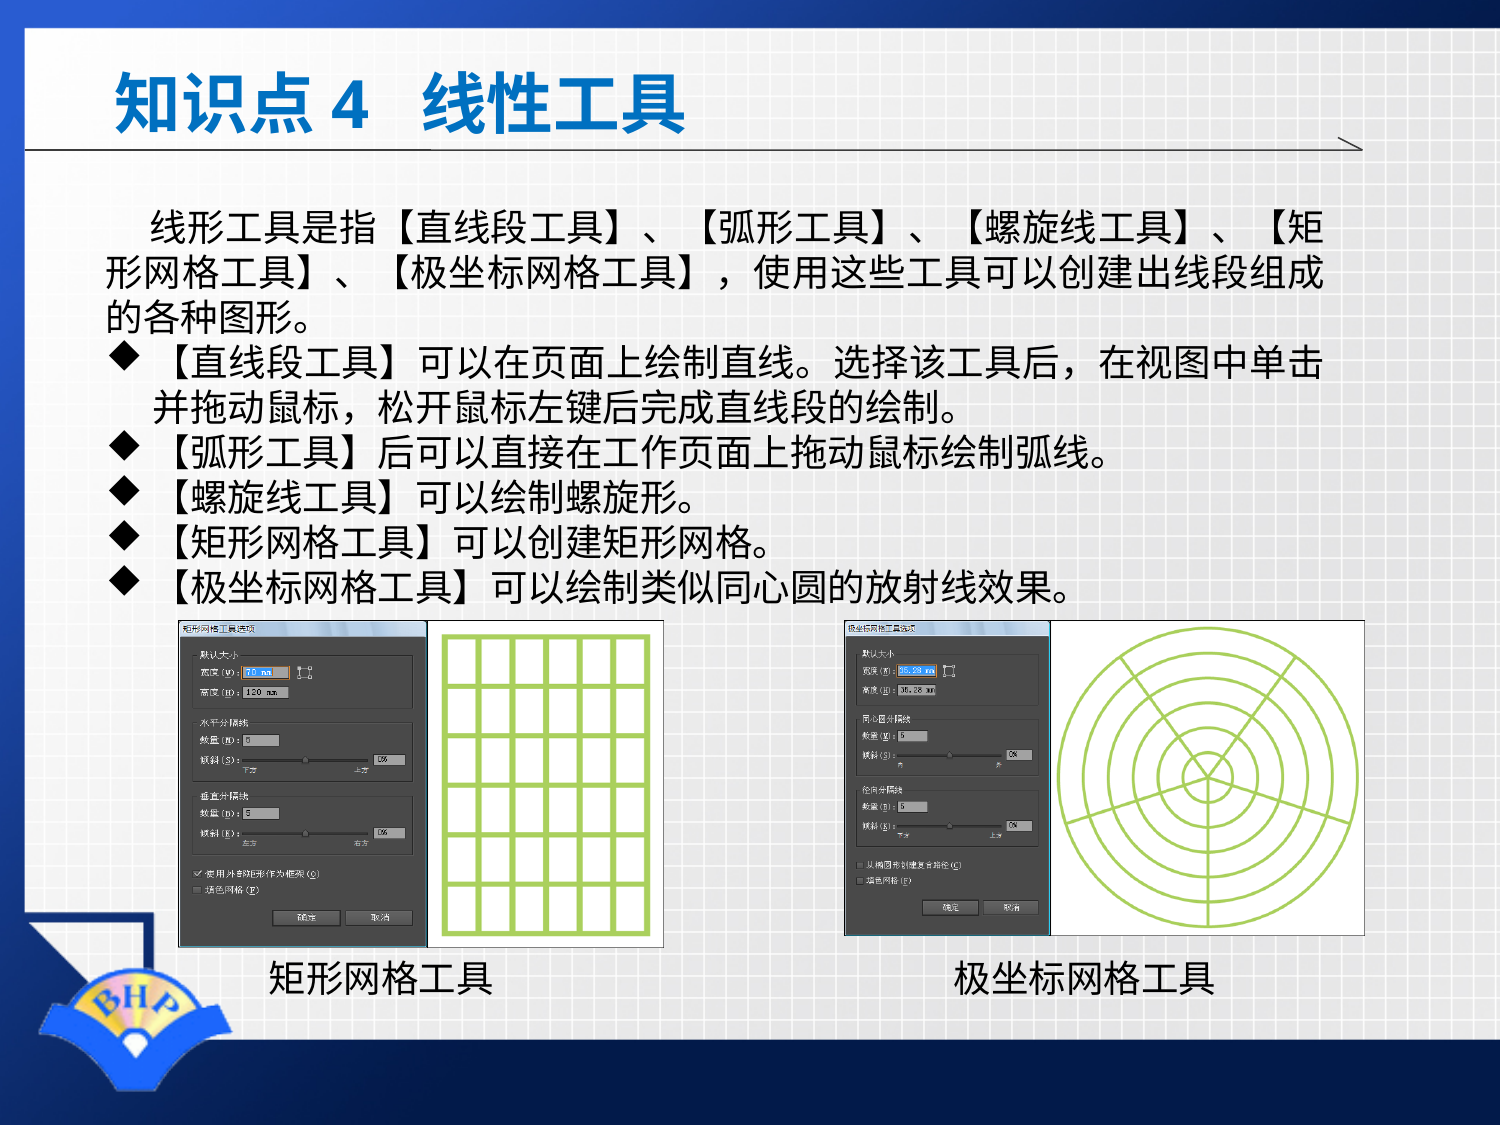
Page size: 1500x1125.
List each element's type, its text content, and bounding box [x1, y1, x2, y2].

picture [0, 0, 1500, 1125]
text_box 知识点4 线性工具 [100, 54, 845, 150]
text_box 线形工具是指【直线段工具】、【弧形工具】、【螺旋线工具】、【矩形网格工具】、【极坐标网格工具】，使用这些工具可以创建出线段组成的各种图形。 【直线段工具】可以在页面上绘制直线。选择该工具后，在视图中单击并拖动鼠标，松开鼠标左键后完成直线段的绘制。 【弧形工具】后可以直接在工作页面上拖动鼠标绘制弧线。 【螺旋线工具】可以绘制螺旋形。 【矩形网格工具】可以创建矩形网格。 【极坐标网格工具】可以绘制类似同心圆的放射线效果。 [91, 196, 1341, 616]
text_box 极坐标网格工具 [938, 948, 1258, 1008]
text_box 矩形网格工具 [253, 957, 523, 1008]
